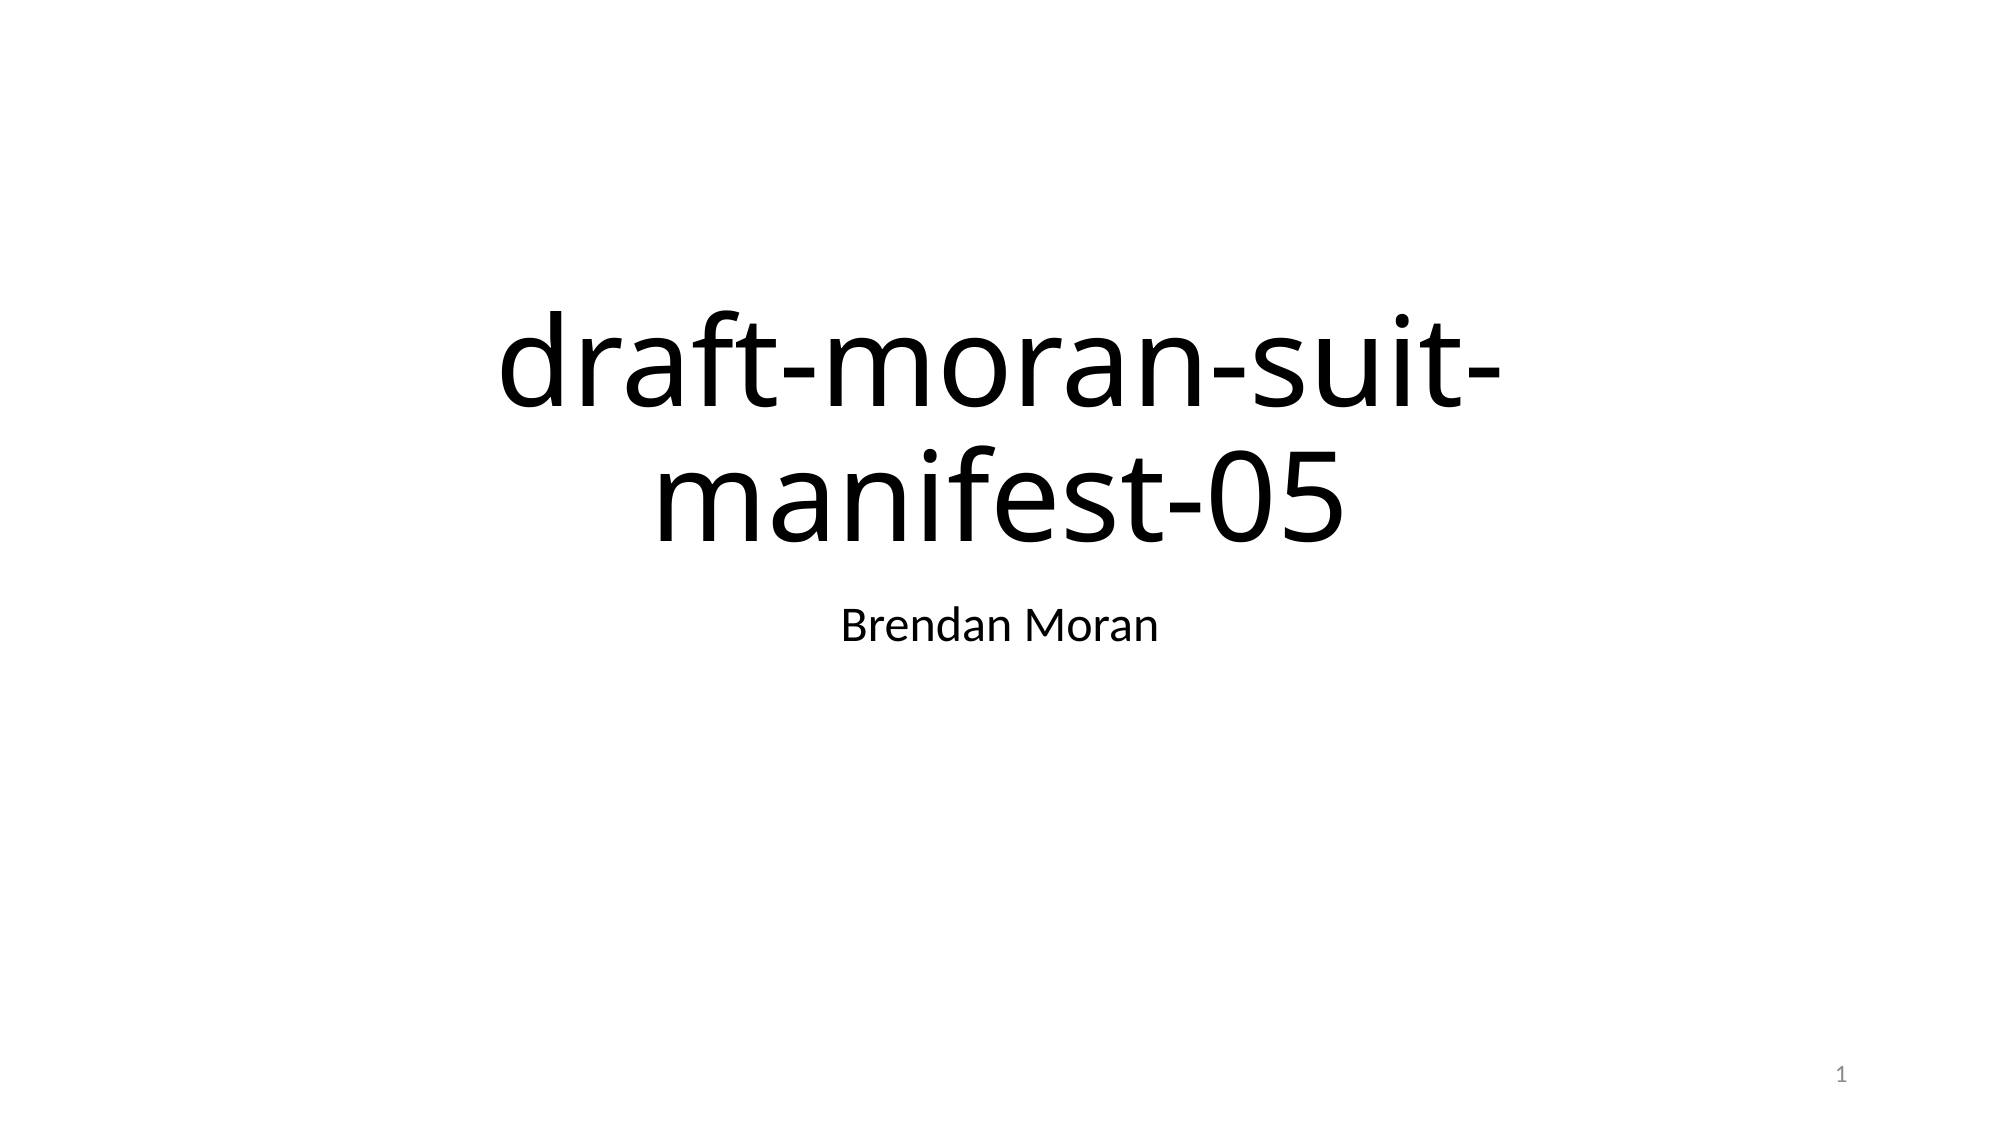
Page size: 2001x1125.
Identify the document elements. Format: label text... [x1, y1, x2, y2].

title draft-moran-suit-manifest-05 [249, 184, 1750, 576]
slide_number 1 [1412, 1042, 1863, 1103]
subtitle Brendan Moran [249, 590, 1750, 863]
